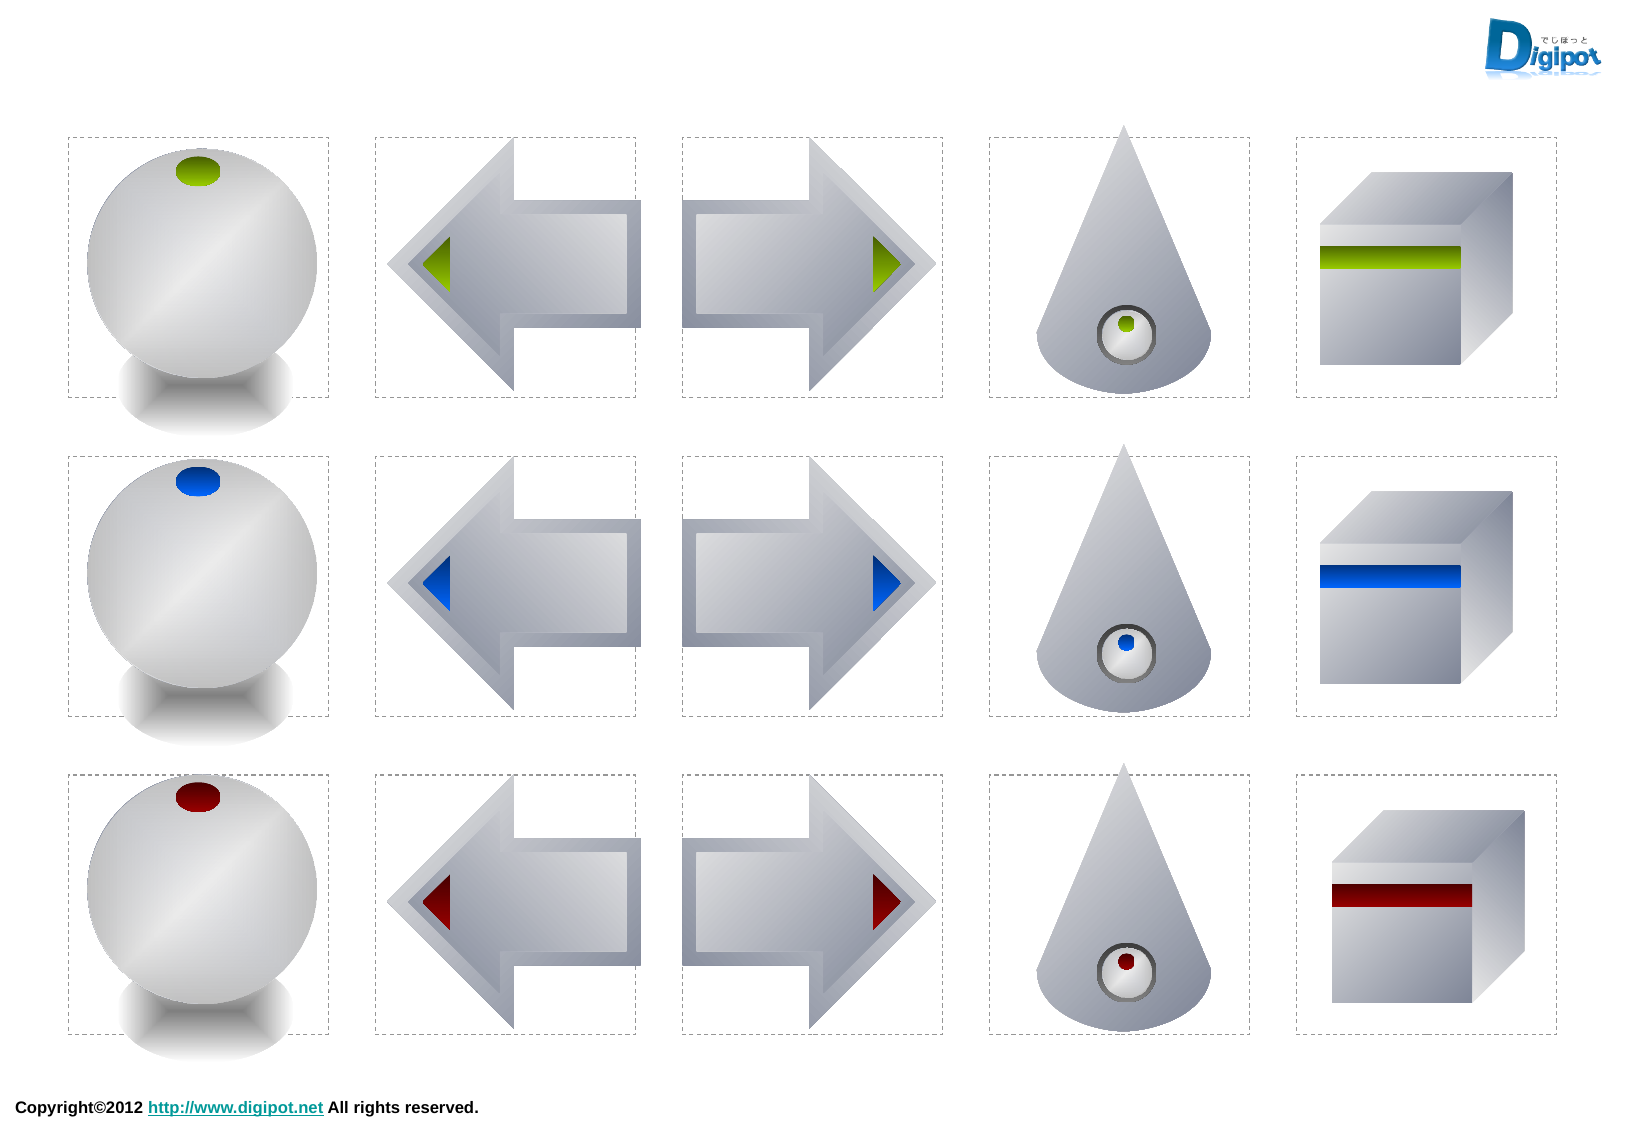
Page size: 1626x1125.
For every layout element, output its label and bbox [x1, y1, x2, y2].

text_box [387, 137, 641, 391]
text_box [1036, 125, 1211, 394]
text_box [87, 459, 317, 748]
text_box [387, 774, 641, 1029]
picture [1485, 18, 1602, 82]
text_box [1332, 810, 1525, 1003]
text_box [682, 137, 936, 391]
text_box [682, 456, 936, 710]
text_box [1320, 491, 1513, 684]
text_box [1320, 172, 1513, 365]
text_box [682, 774, 936, 1029]
text_box [87, 148, 317, 437]
text_box [1036, 763, 1211, 1032]
text_box [387, 456, 641, 710]
text_box [1036, 444, 1211, 713]
text_box [87, 774, 317, 1063]
